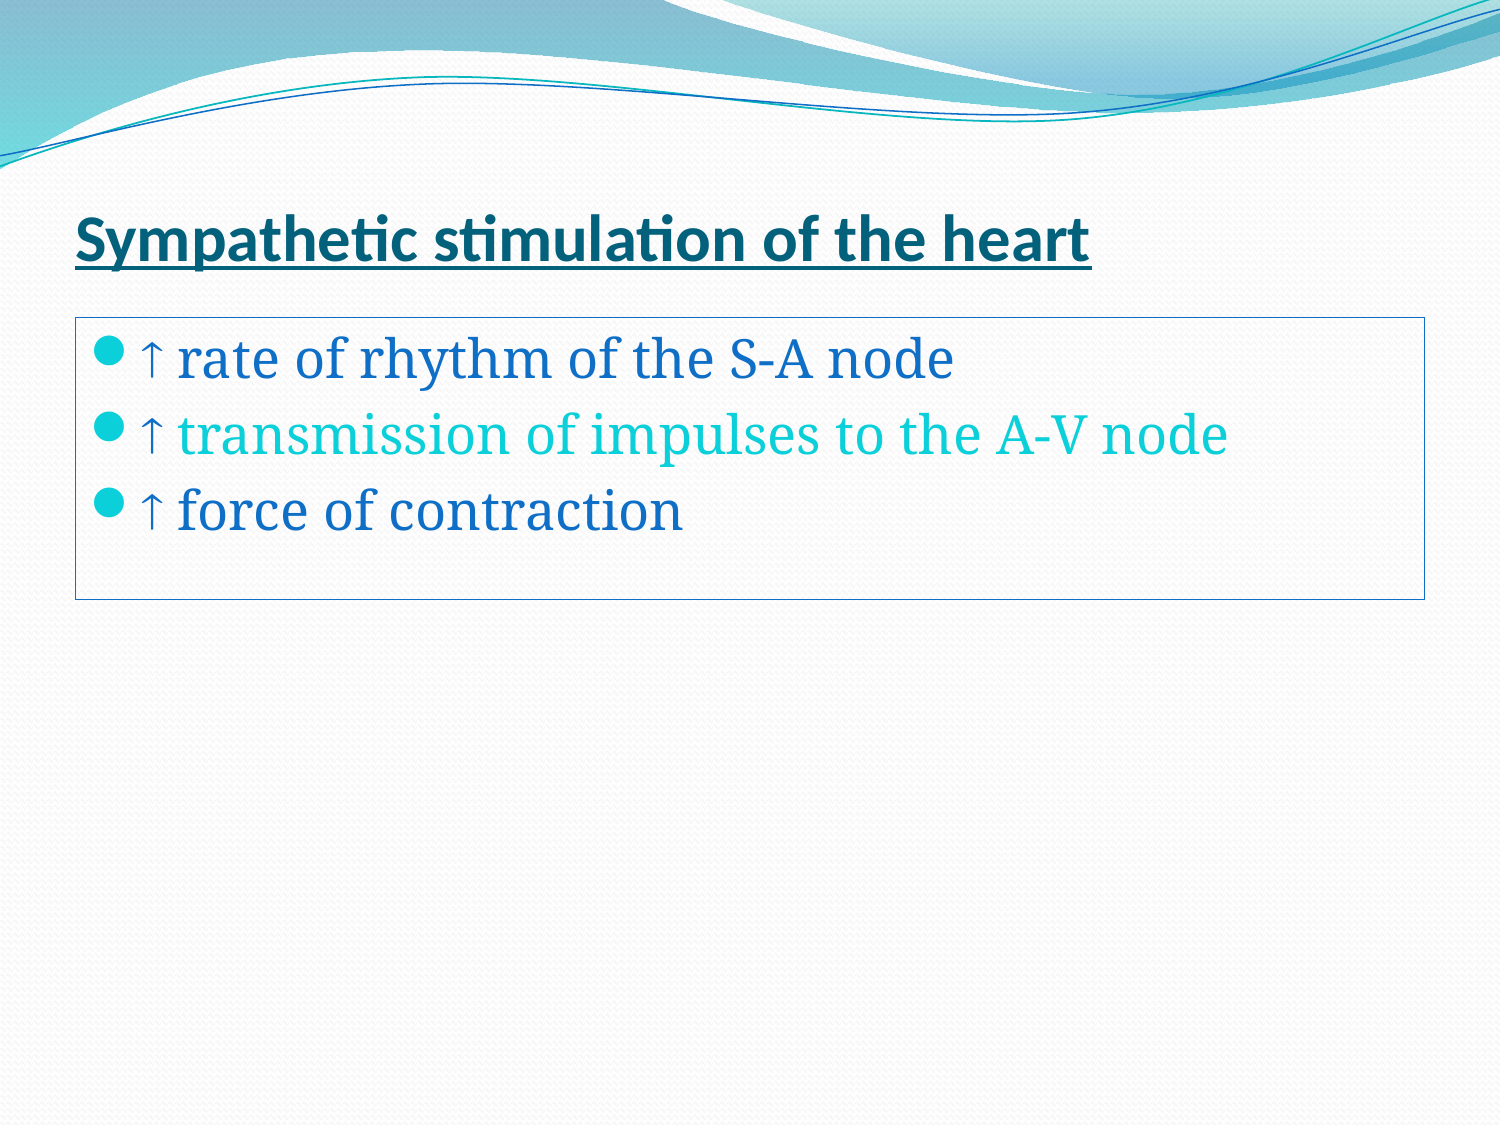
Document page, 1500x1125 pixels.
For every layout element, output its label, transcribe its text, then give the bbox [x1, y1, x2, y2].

title Sympathetic stimulation of the heart [75, 87, 1425, 275]
list  rate of rhythm of the S-A node  transmission of impulses to the A-V node  force of contraction [75, 317, 1425, 600]
